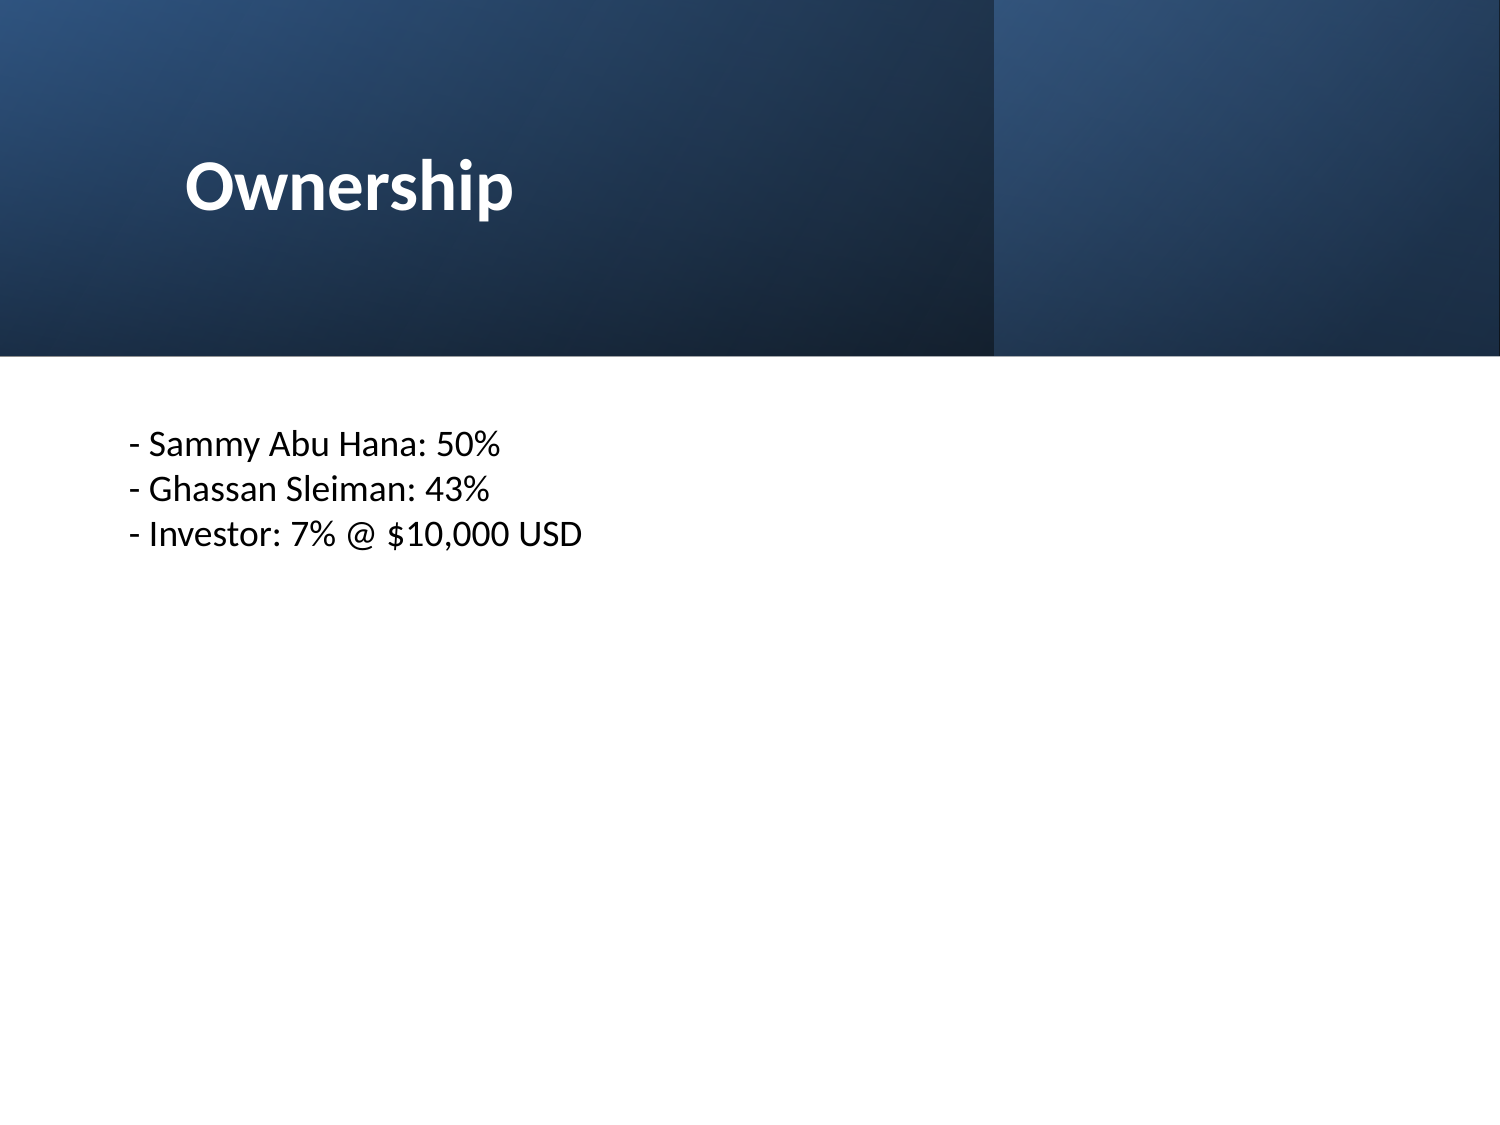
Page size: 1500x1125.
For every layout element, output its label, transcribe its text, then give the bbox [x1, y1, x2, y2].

text_box Ownership [170, 57, 1366, 316]
text_box - Sammy Abu Hana: 50% - Ghassan Sleiman: 43% - Investor: 7% @ $10,000 USD [113, 411, 864, 562]
text_box [0, 357, 1500, 1125]
text_box [0, 0, 1500, 357]
